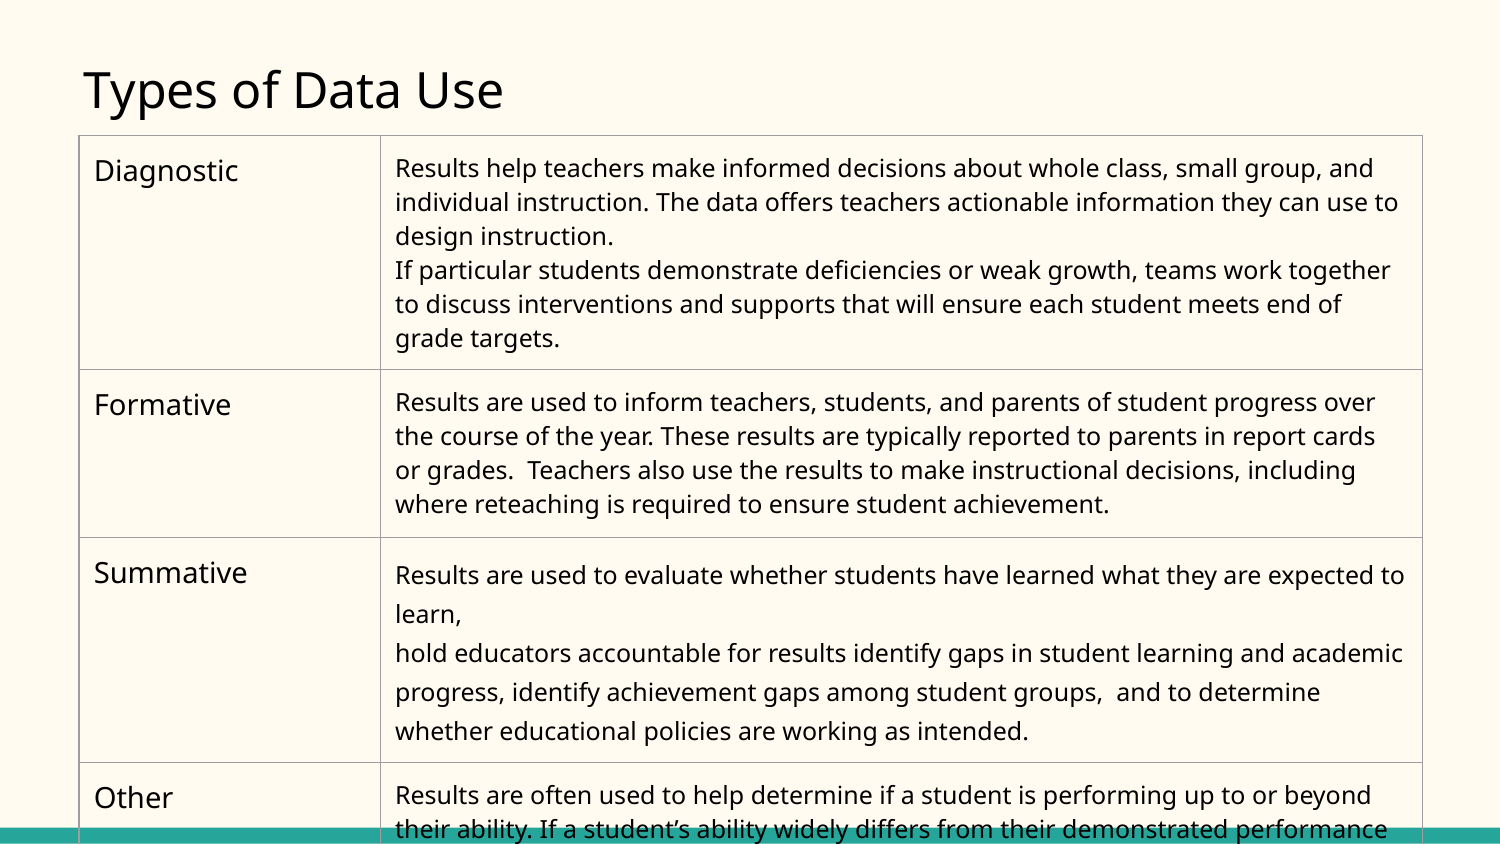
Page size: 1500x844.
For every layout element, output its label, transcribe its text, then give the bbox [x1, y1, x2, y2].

table_cell Formative [80, 370, 380, 537]
table_cell Results are often used to help determine if a student is performing up to or beyond their ability. If a student’s ability widely differs from their demonstrated performance individualized goals are set and specialized instruction is designed to close that gap. Often these goals and plans are outlined in a student’s Individual Educational Plan. [381, 763, 1422, 844]
table_cell Summative [80, 538, 380, 762]
table_header Diagnostic [80, 136, 380, 369]
table_header Results help teachers make informed decisions about whole class, small group, and individual instruction. The data offers teachers actionable information they can use to design instruction. If particular students demonstrate deficiencies or weak growth, teams work together to discuss interventions and supports that will ensure each student meets end of grade targets. [381, 136, 1422, 369]
table_cell Results are used to evaluate whether students have learned what they are expected to learn, hold educators accountable for results identify gaps in student learning and academic progress, identify achievement gaps among student groups, and to determine whether educational policies are working as intended. [381, 538, 1422, 762]
table_cell Results are used to inform teachers, students, and parents of student progress over the course of the year. These results are typically reported to parents in report cards or grades. Teachers also use the results to make instructional decisions, including where reteaching is required to ensure student achievement. [381, 370, 1422, 537]
title Types of Data Use [55, 43, 1454, 96]
table_cell Other [80, 763, 380, 844]
